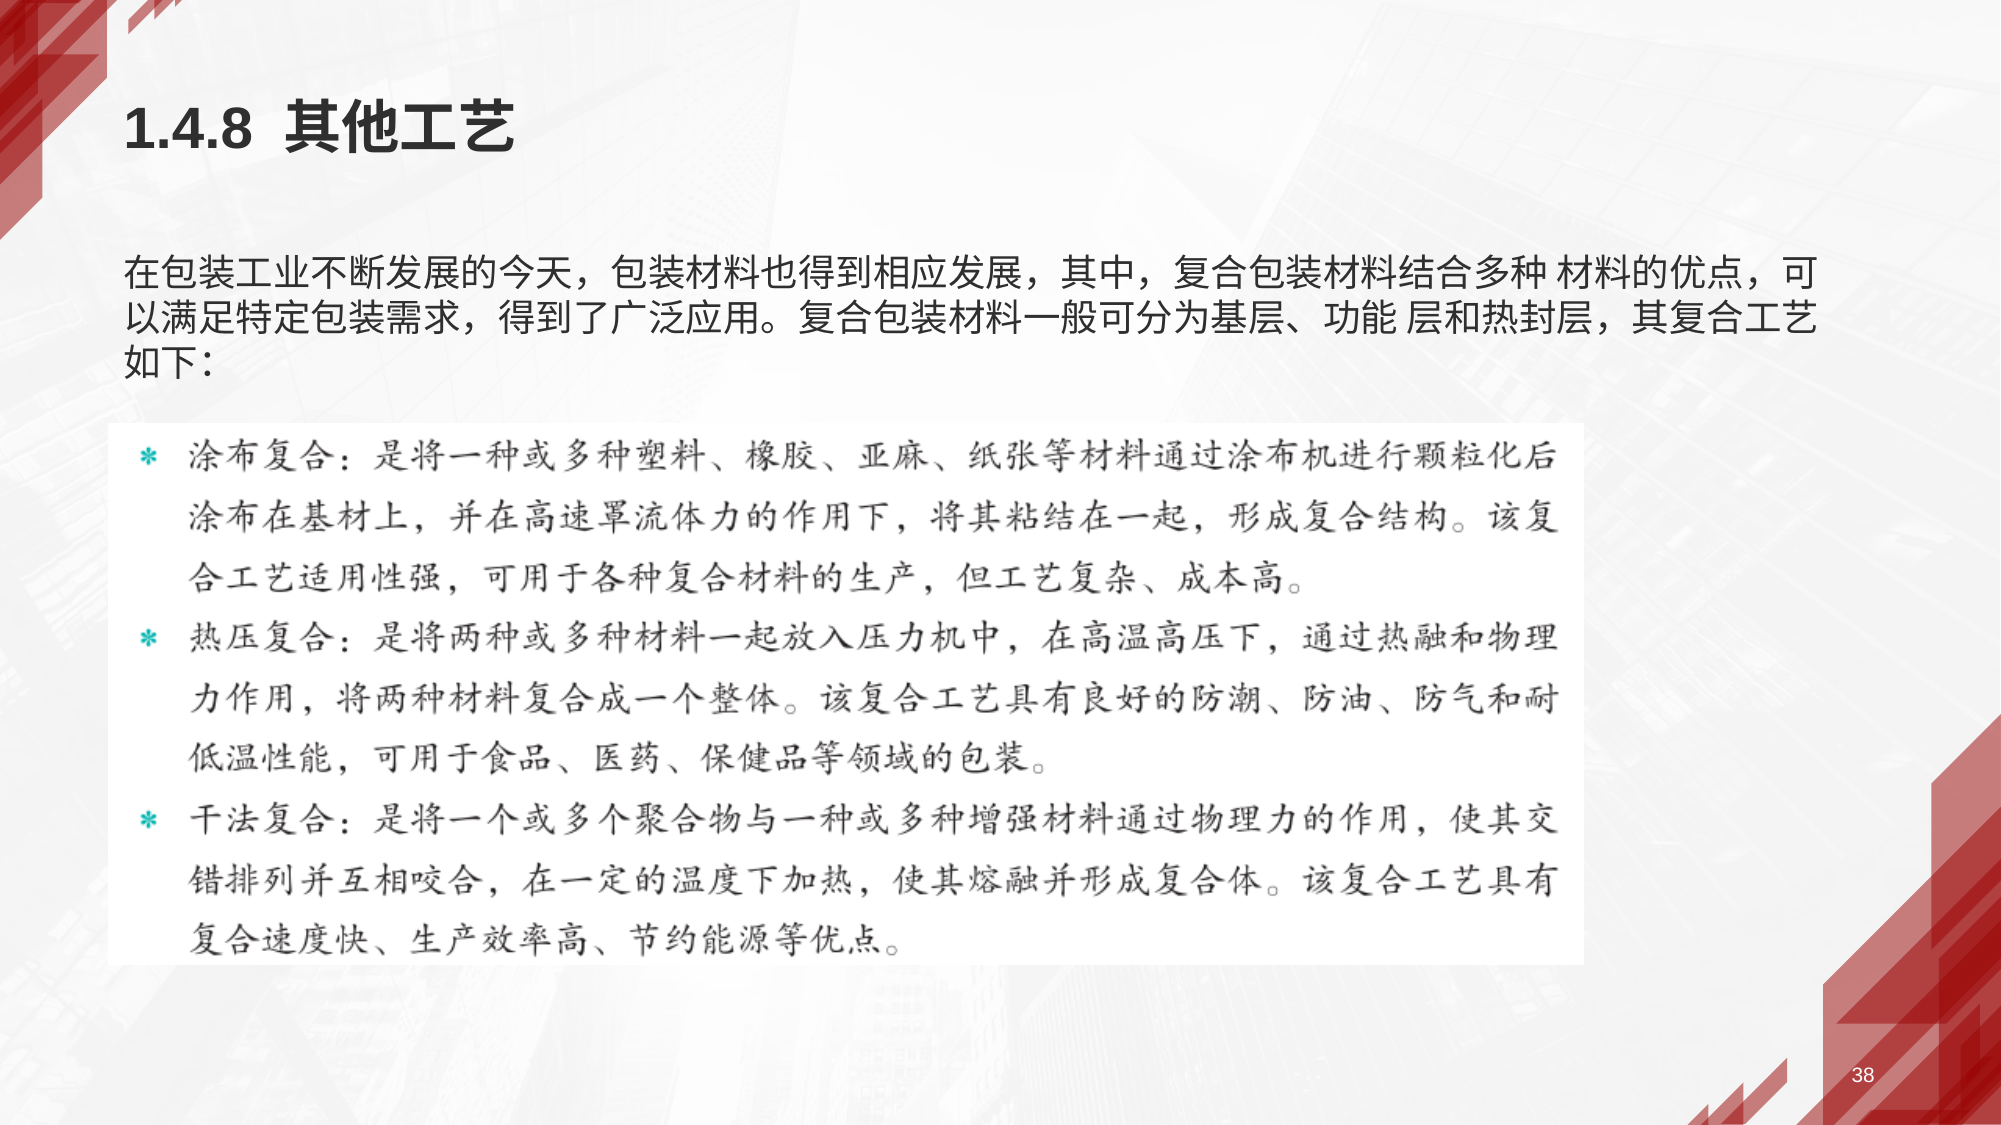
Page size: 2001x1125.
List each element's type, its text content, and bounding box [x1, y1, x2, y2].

picture [108, 423, 1584, 965]
slide_number 38 [1452, 1056, 1890, 1092]
title 1.4.8 其他工艺 [108, 81, 1890, 169]
text_box 在包装工业不断发展的今天，包装材料也得到相应发展，其中，复合包装材料结合多种 材料的优点，可以满足特定包装需求，得到了广泛应用。复合包装材料一般可分为基层、功能 层和热封层，其复合工艺如下： [108, 241, 1867, 392]
